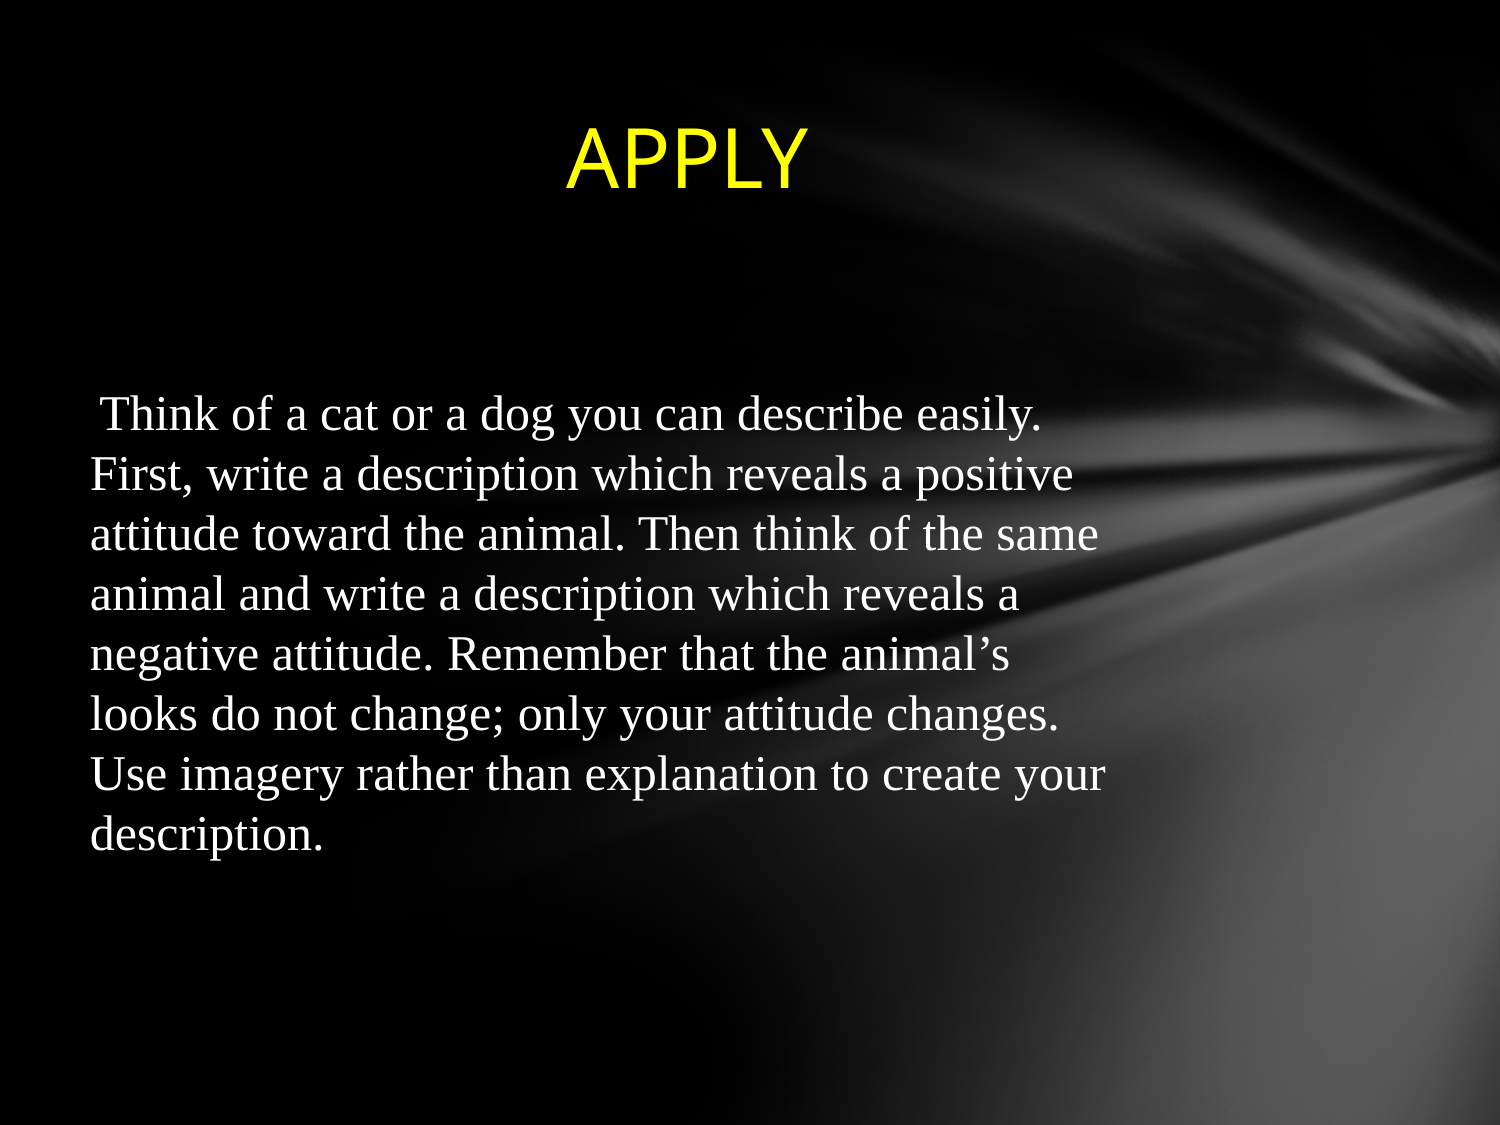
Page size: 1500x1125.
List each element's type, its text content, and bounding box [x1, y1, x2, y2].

title APPLY [57, 37, 1318, 213]
text_box Think of a cat or a dog you can describe easily. First, write a description which reveals a positive attitude toward the animal. Then think of the same animal and write a description which reveals a negative attitude. Remember that the animal’s looks do not change; only your attitude changes. Use imagery rather than explanation to create your description. [74, 373, 1125, 868]
